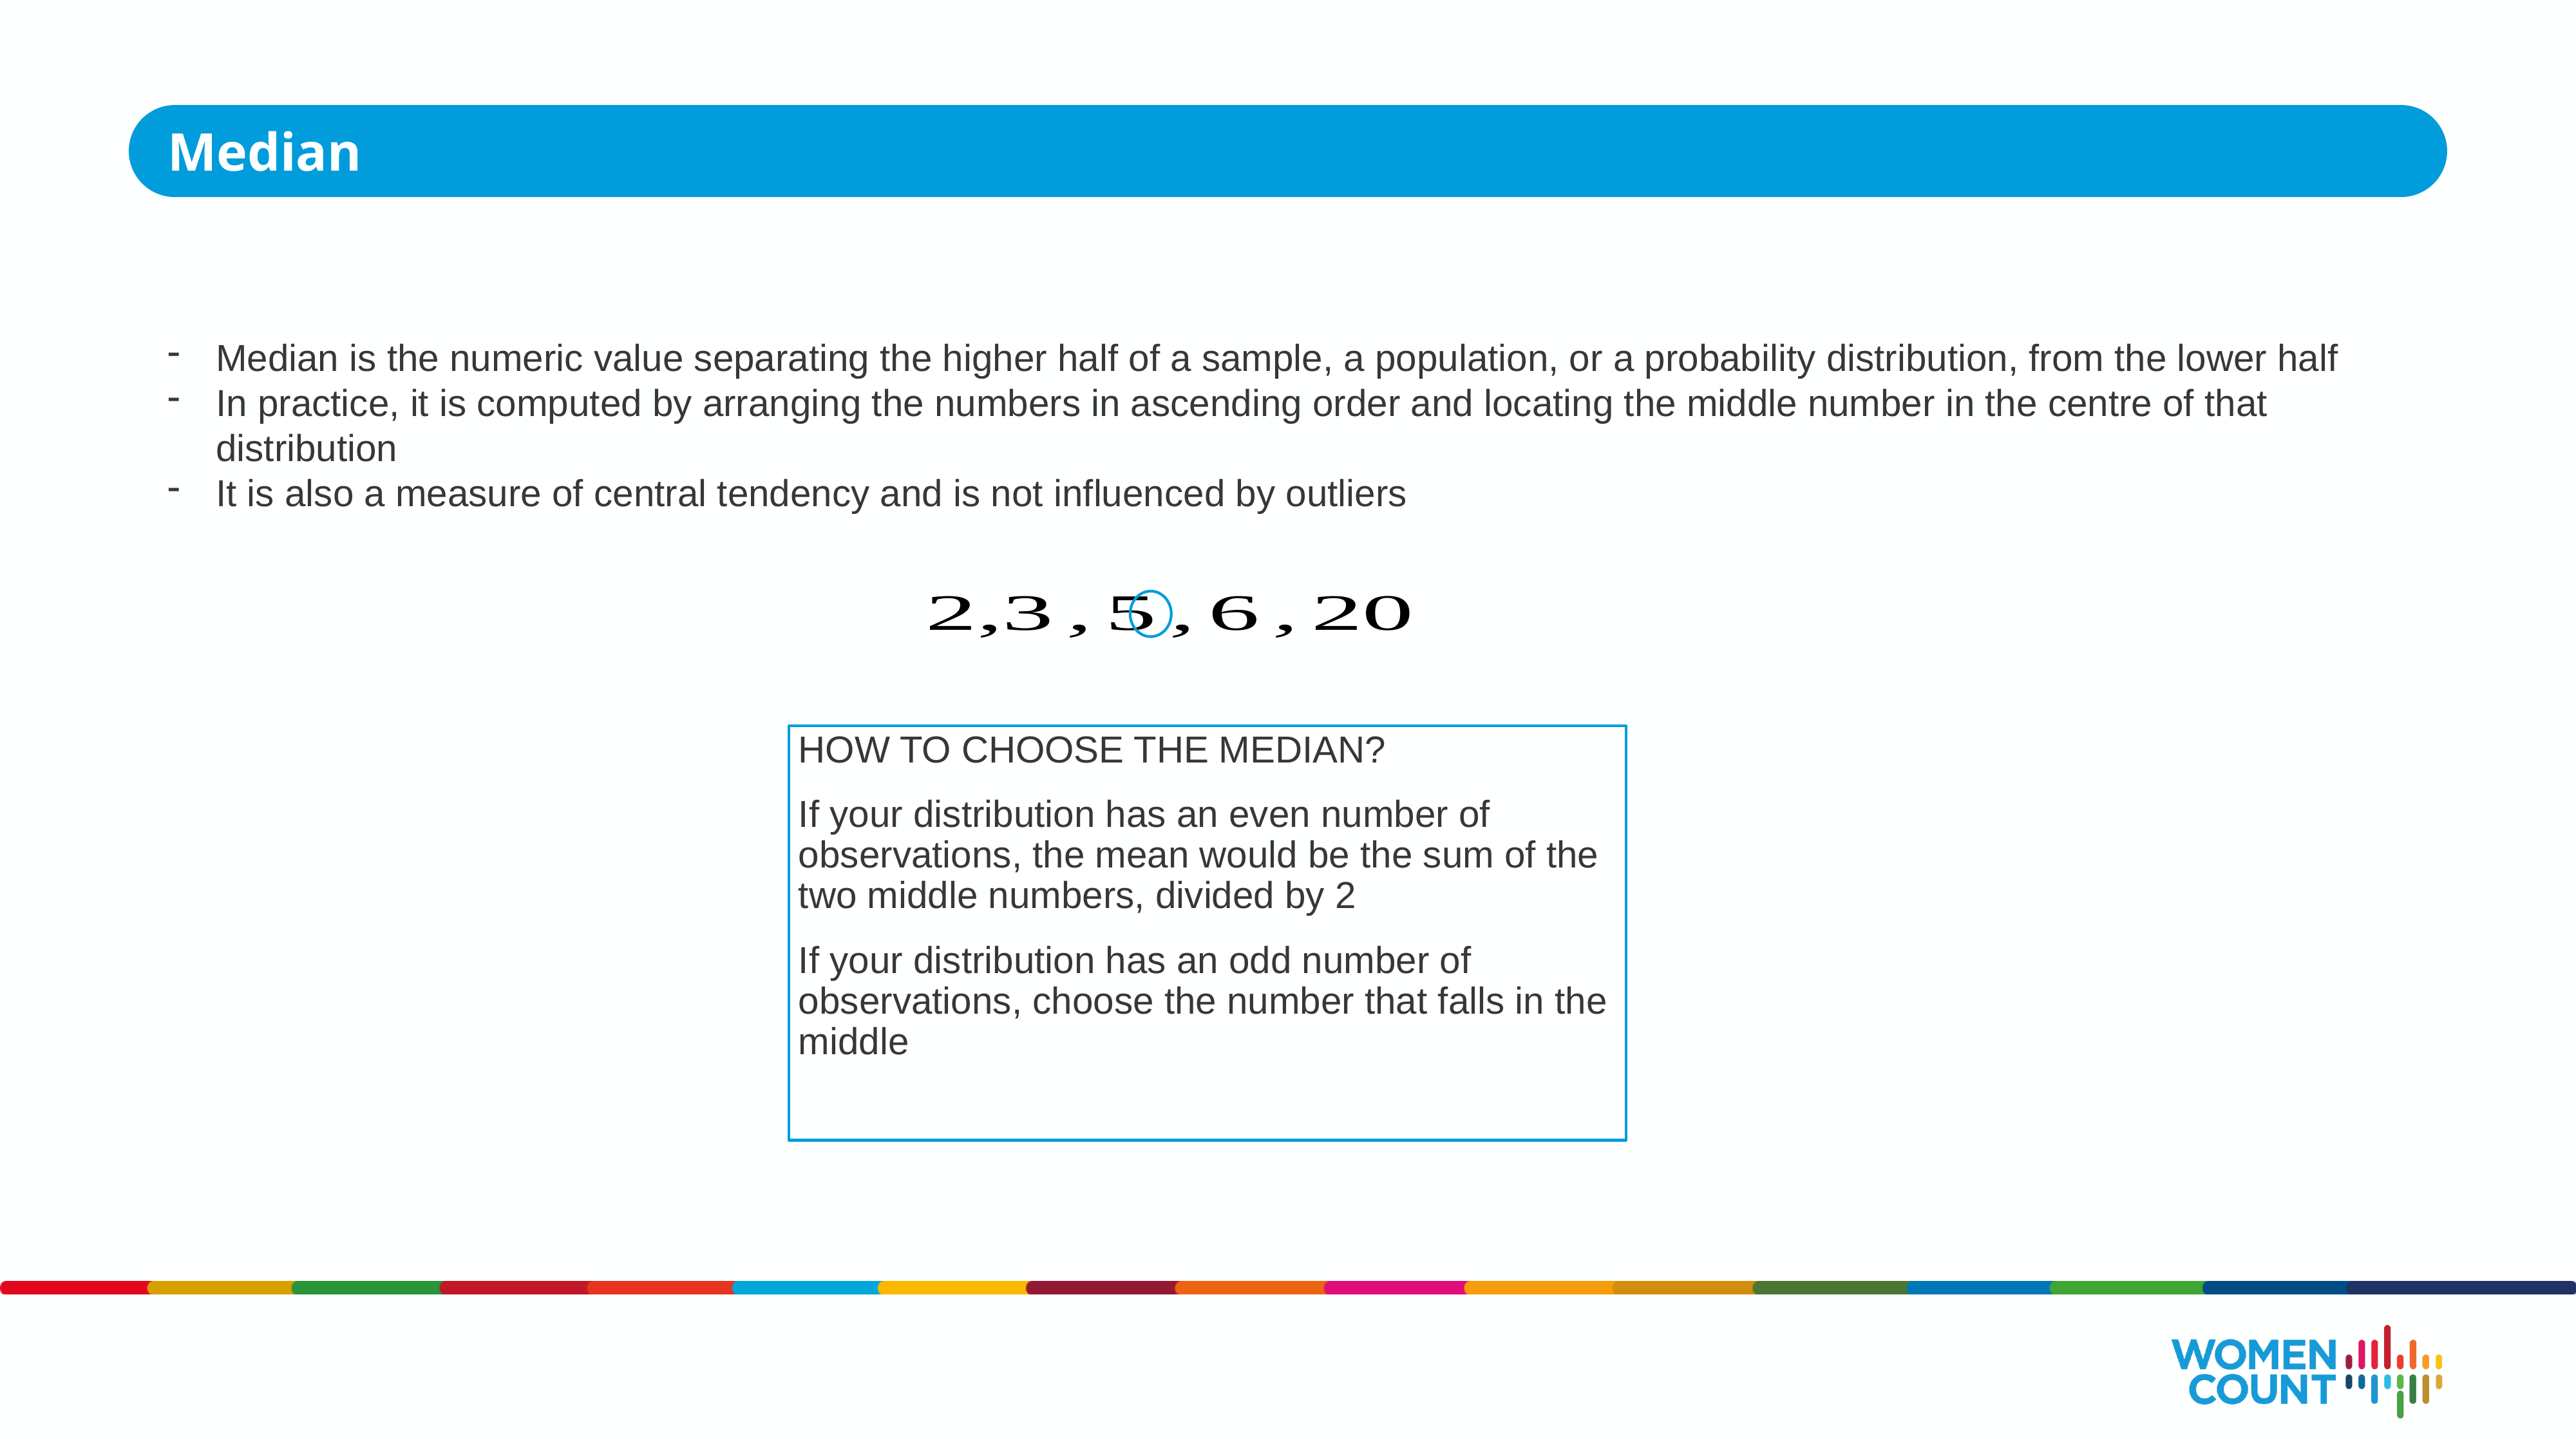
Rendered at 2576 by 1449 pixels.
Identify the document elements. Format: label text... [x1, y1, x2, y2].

list Median [167, 119, 2411, 182]
list Median is the numeric value separating the higher half of a sample, a population, or a probability distribution, from the lower half In practice, it is computed by arranging the numbers in ascending order and locating the middle number in the centre of that distribution It is also a measure of central tendency and is not influenced by outliers [167, 334, 2411, 516]
text_box [1128, 589, 1173, 638]
text_box HOW TO CHOOSE THE MEDIAN? If your distribution has an even number of observations, the mean would be the sum of the two middle numbers, divided by 2 If your distribution has an odd number of observations, choose the number that falls in the middle [788, 724, 1627, 1142]
